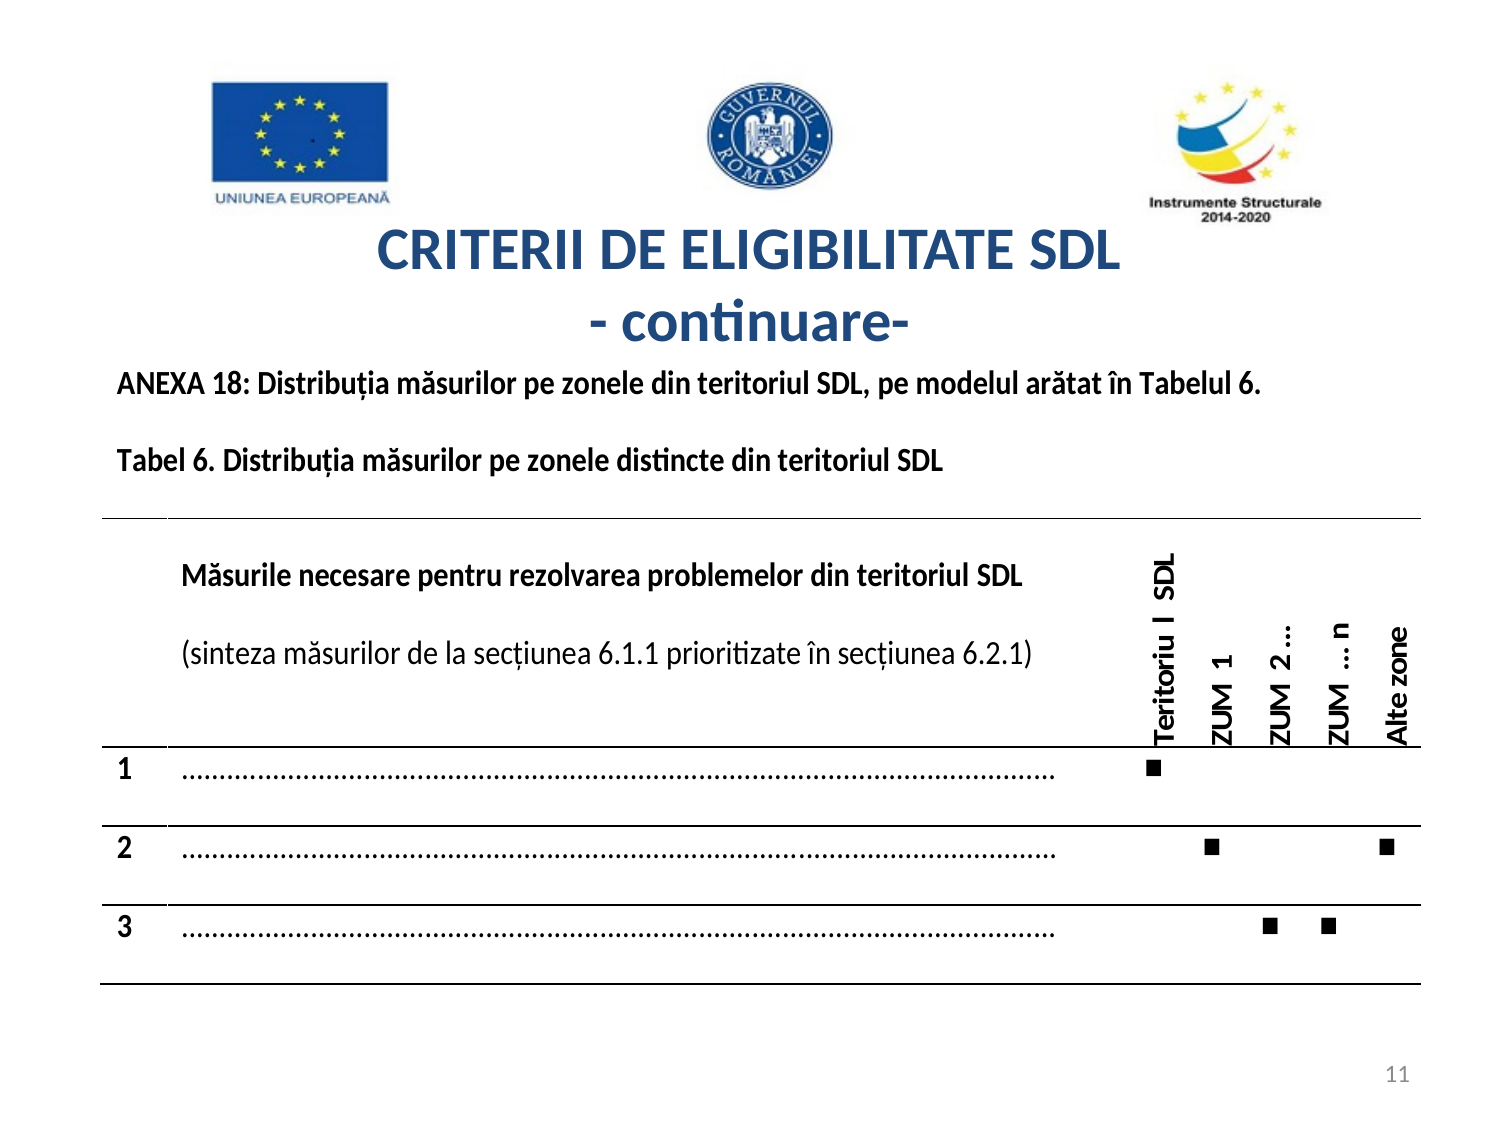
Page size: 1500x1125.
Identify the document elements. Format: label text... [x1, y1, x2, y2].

slide_number 11 [1074, 1070, 1425, 1103]
title CRITERII DE ELIGIBILITATE SDL - continuare- [75, 200, 1425, 363]
picture [75, 37, 1425, 200]
picture [99, 362, 1426, 1063]
